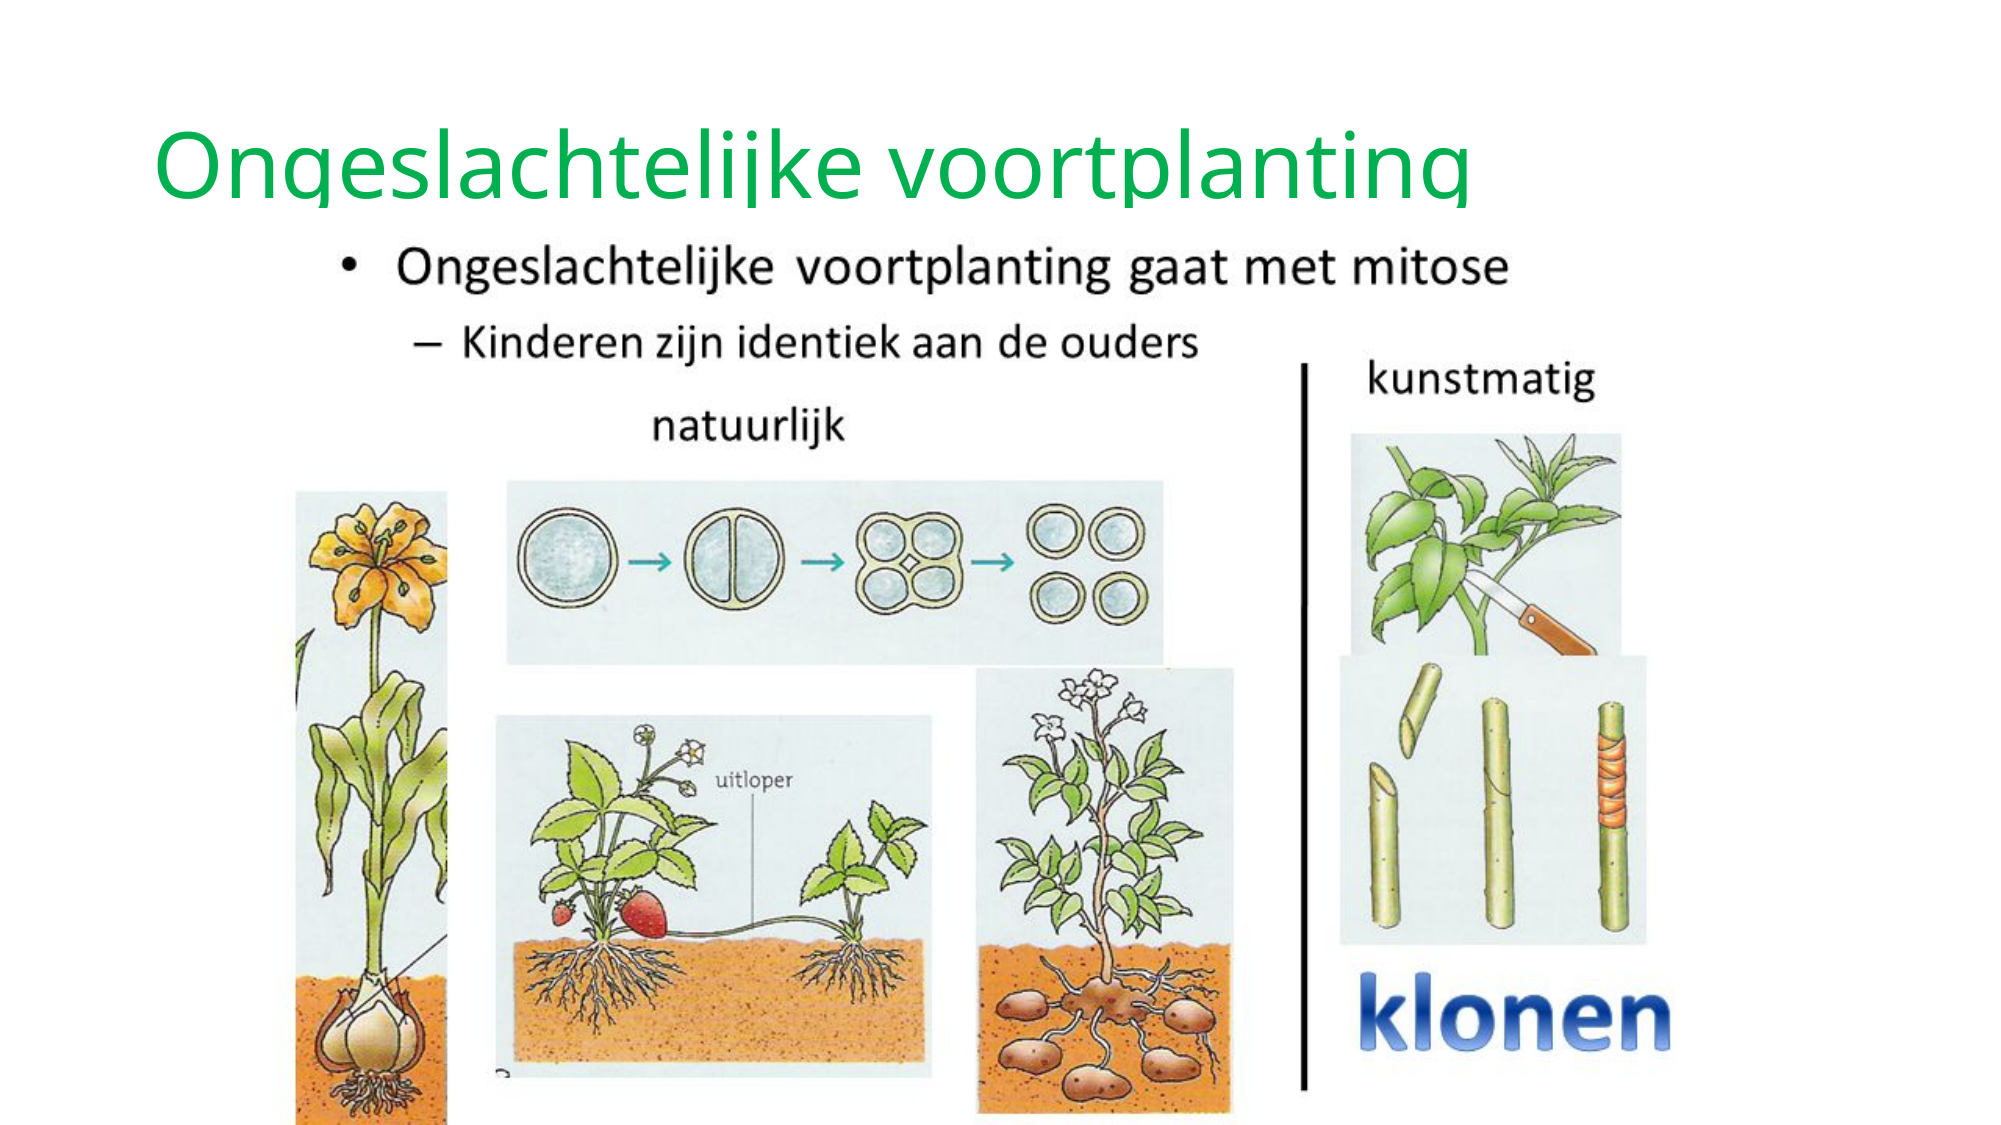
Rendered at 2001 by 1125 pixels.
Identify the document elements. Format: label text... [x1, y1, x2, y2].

title Ongeslachtelijke voortplanting [137, 59, 1863, 278]
picture [249, 208, 1750, 1125]
